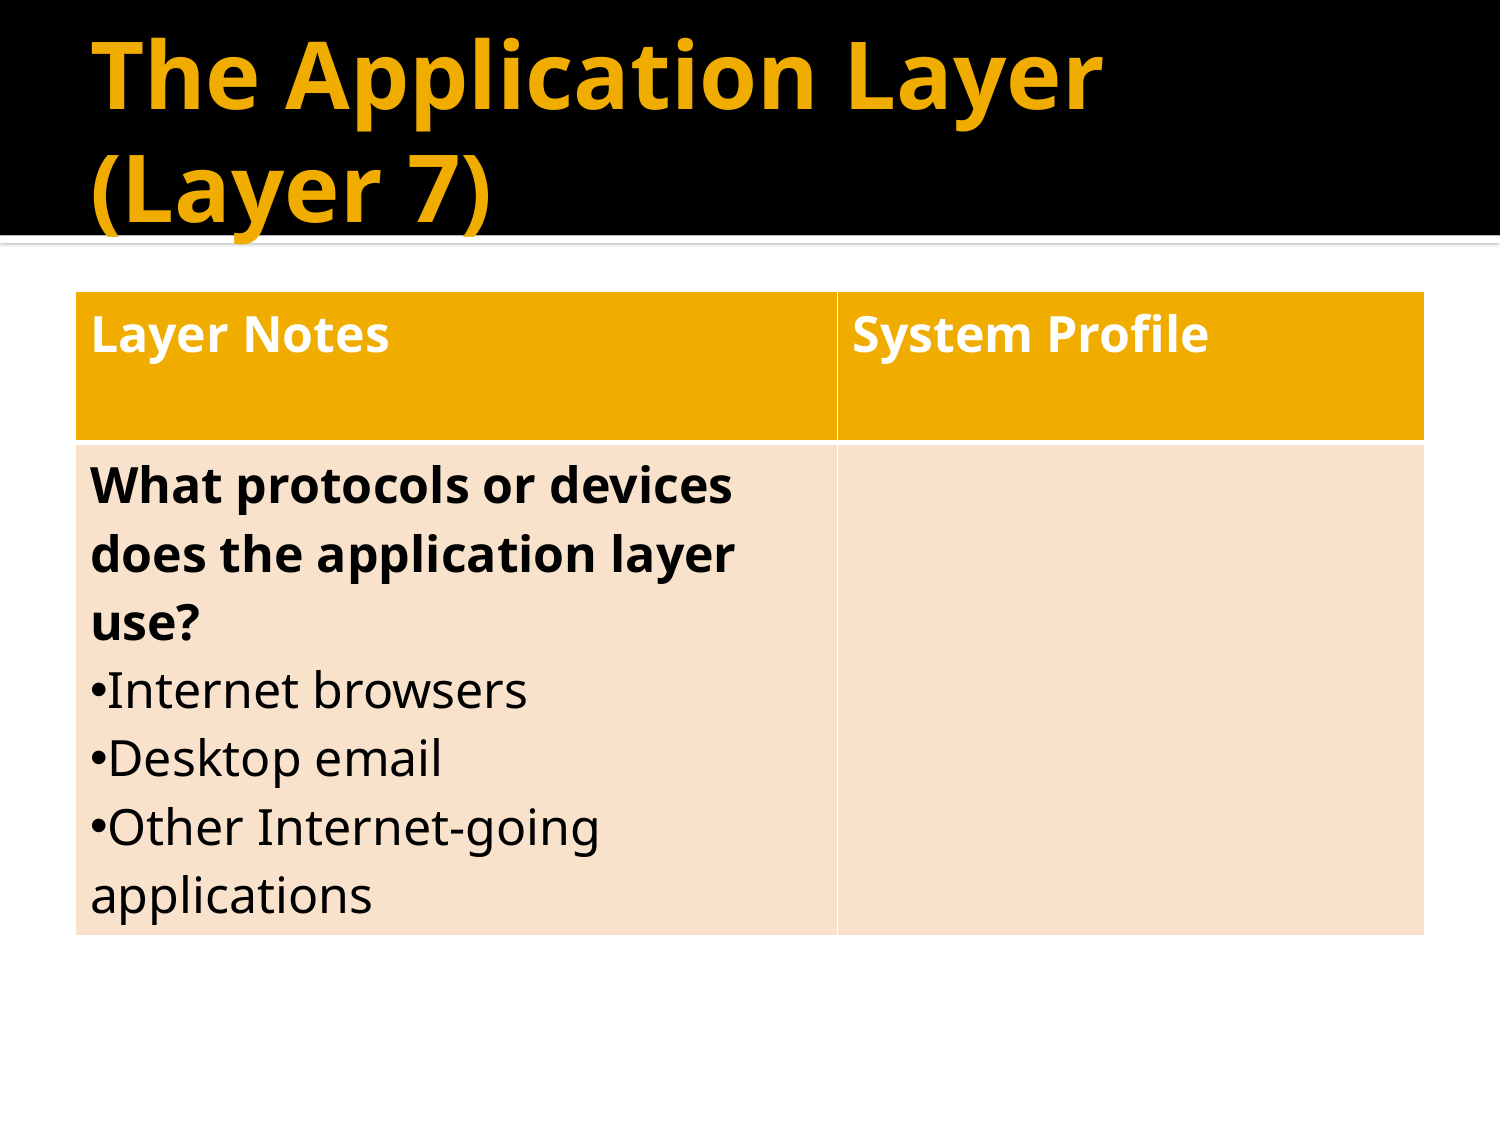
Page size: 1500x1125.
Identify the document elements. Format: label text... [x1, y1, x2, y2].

table_header System Profile [838, 292, 1424, 440]
table_cell [838, 445, 1424, 935]
table_cell What protocols or devices does the application layer use? Internet browsers Desktop email Other Internet-going applications [76, 445, 837, 935]
title The Application Layer (Layer 7) [75, 25, 1425, 231]
table_header Layer Notes [76, 292, 837, 440]
